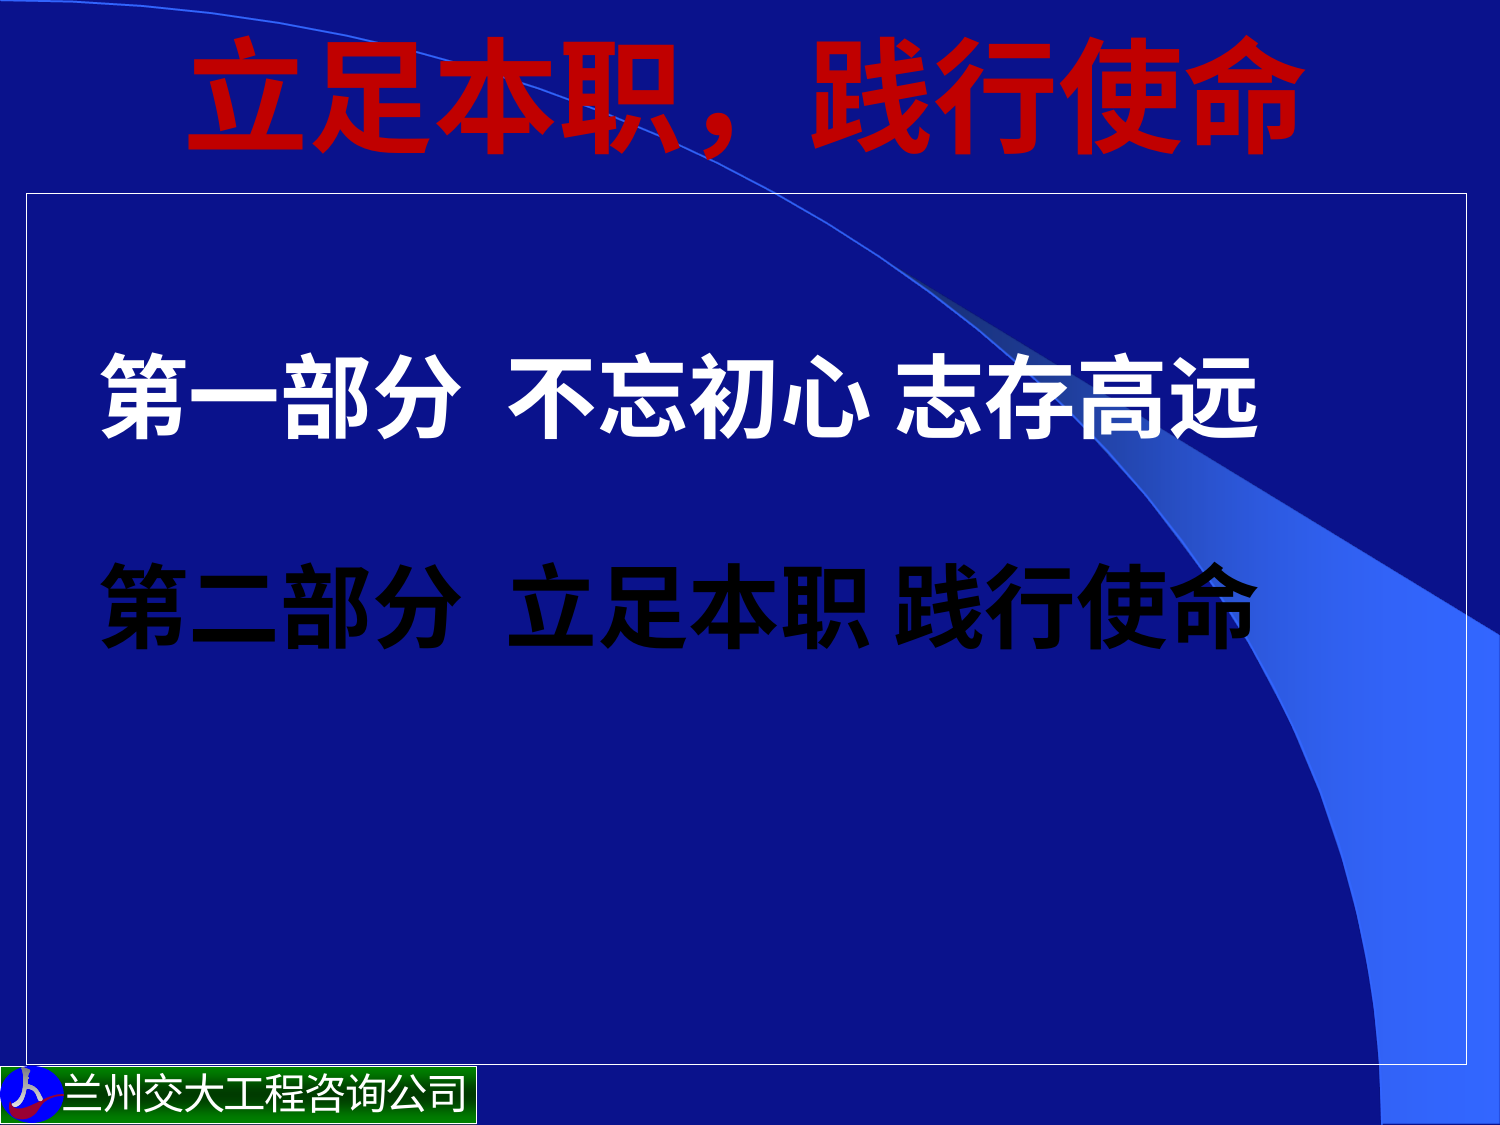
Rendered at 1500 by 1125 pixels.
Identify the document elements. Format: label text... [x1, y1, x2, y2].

title 立足本职，践行使命 [26, 0, 1467, 188]
list 第一部分 不忘初心 志存高远 第二部分 立足本职 践行使命 [26, 193, 1467, 1065]
picture [0, 0, 1500, 1125]
